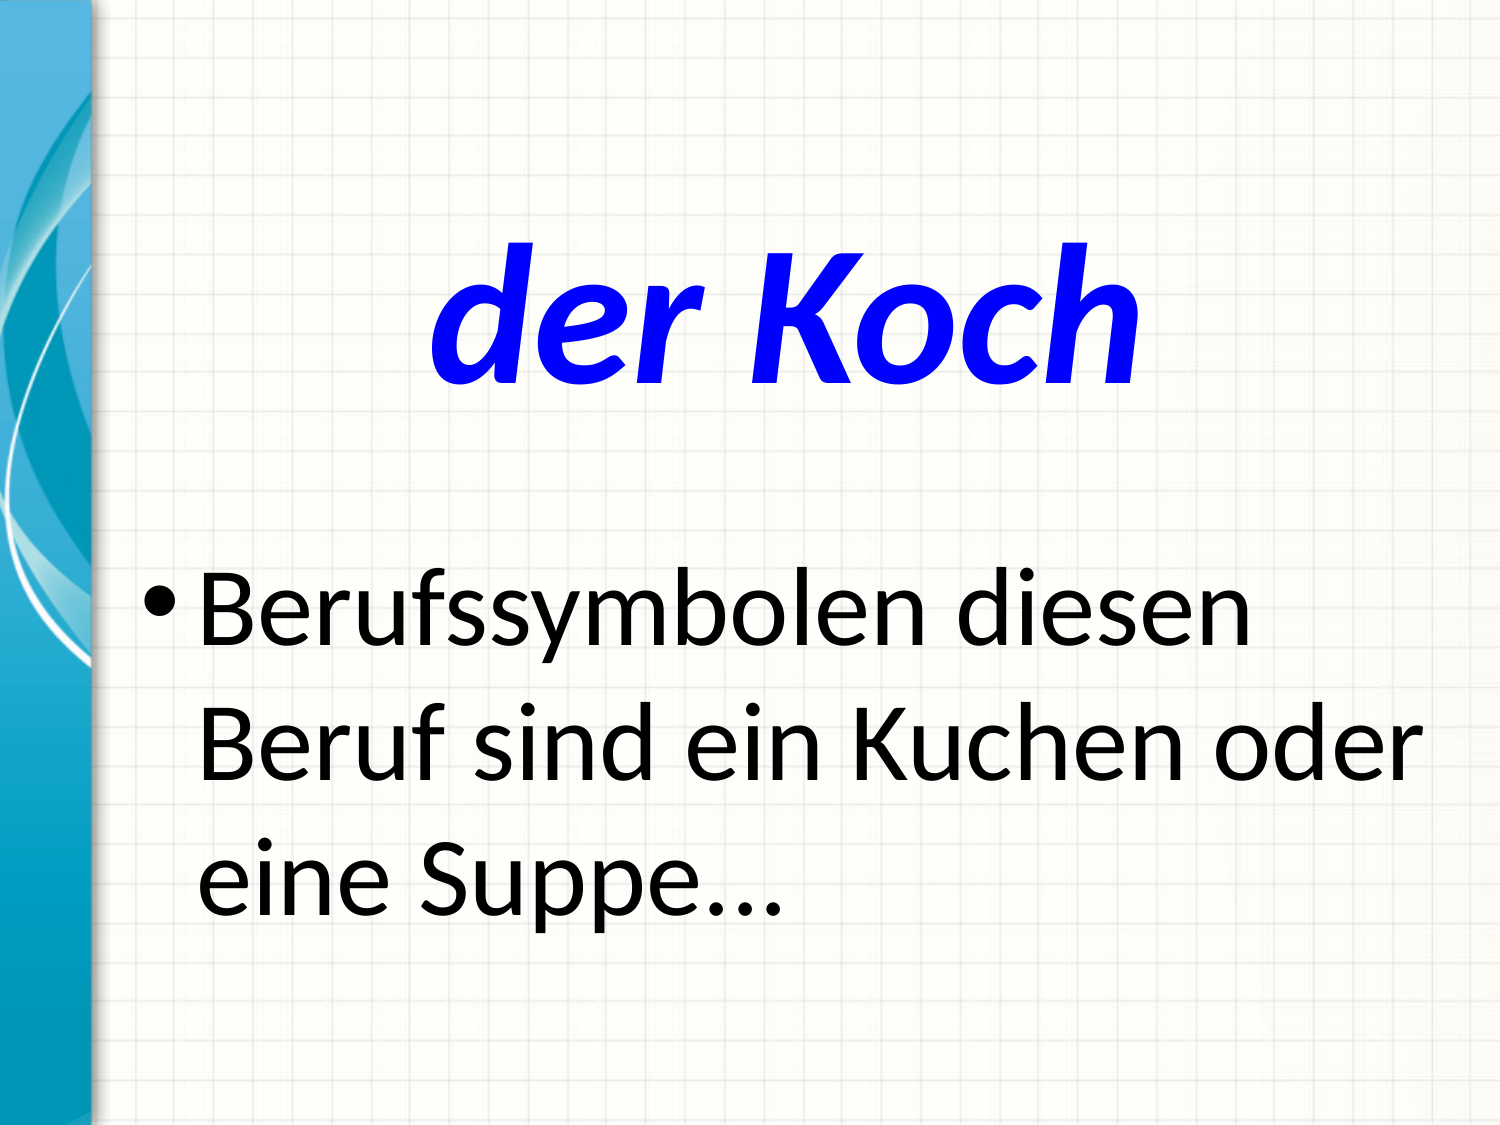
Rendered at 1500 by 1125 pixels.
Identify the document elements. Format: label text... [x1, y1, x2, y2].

title der Koch [125, 44, 1450, 525]
list Berufssymbolen diesen Beruf sind ein Kuchen oder eine Suppe... [125, 525, 1450, 967]
picture [0, 0, 1500, 1125]
